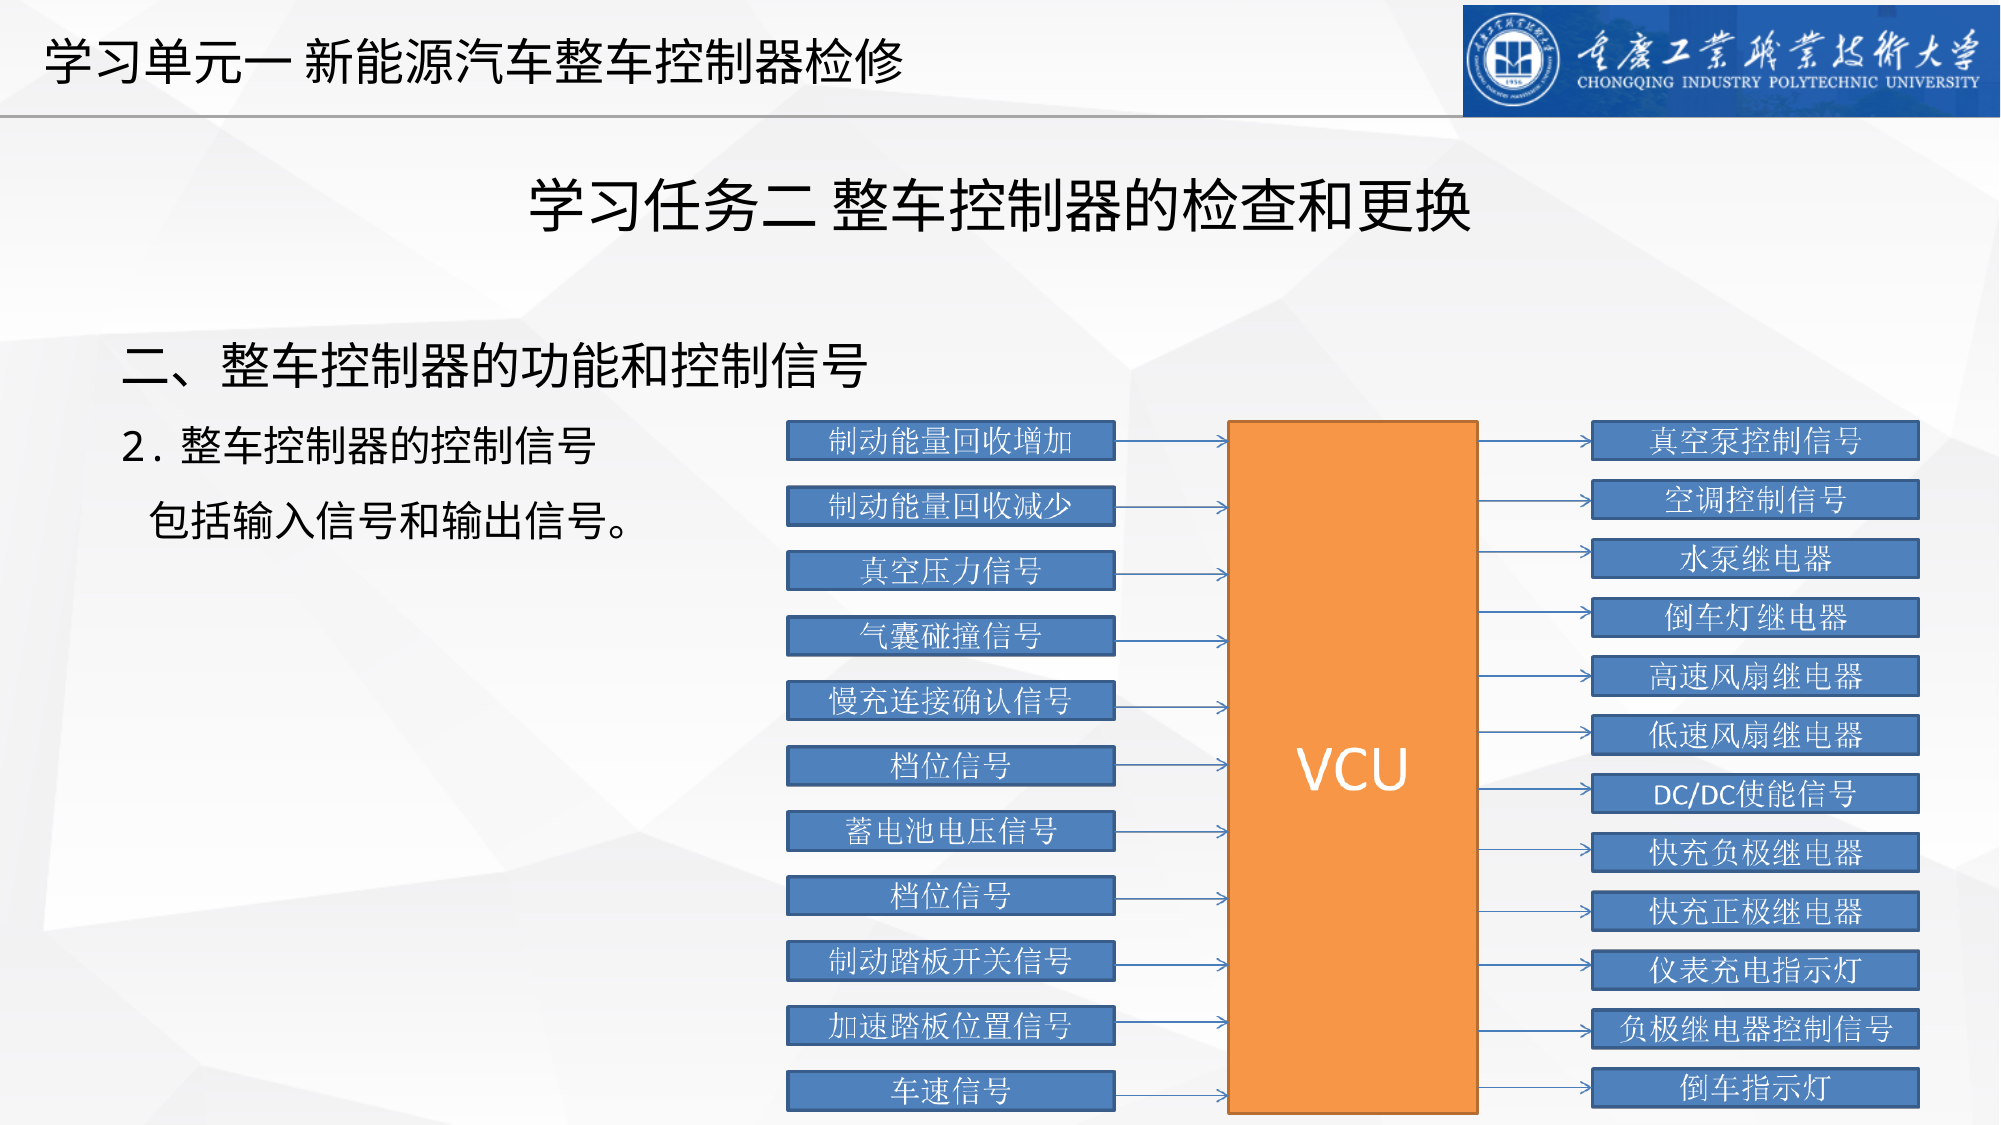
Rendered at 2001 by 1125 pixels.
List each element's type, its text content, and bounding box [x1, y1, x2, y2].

text_box 学习任务二 整车控制器的检查和更换 [433, 161, 1567, 247]
picture [0, 0, 2001, 117]
picture [0, 118, 1999, 1125]
text_box 二、整车控制器的功能和控制信号 2.整车控制器的控制信号 包括输入信号和输出信号。 [105, 297, 928, 552]
